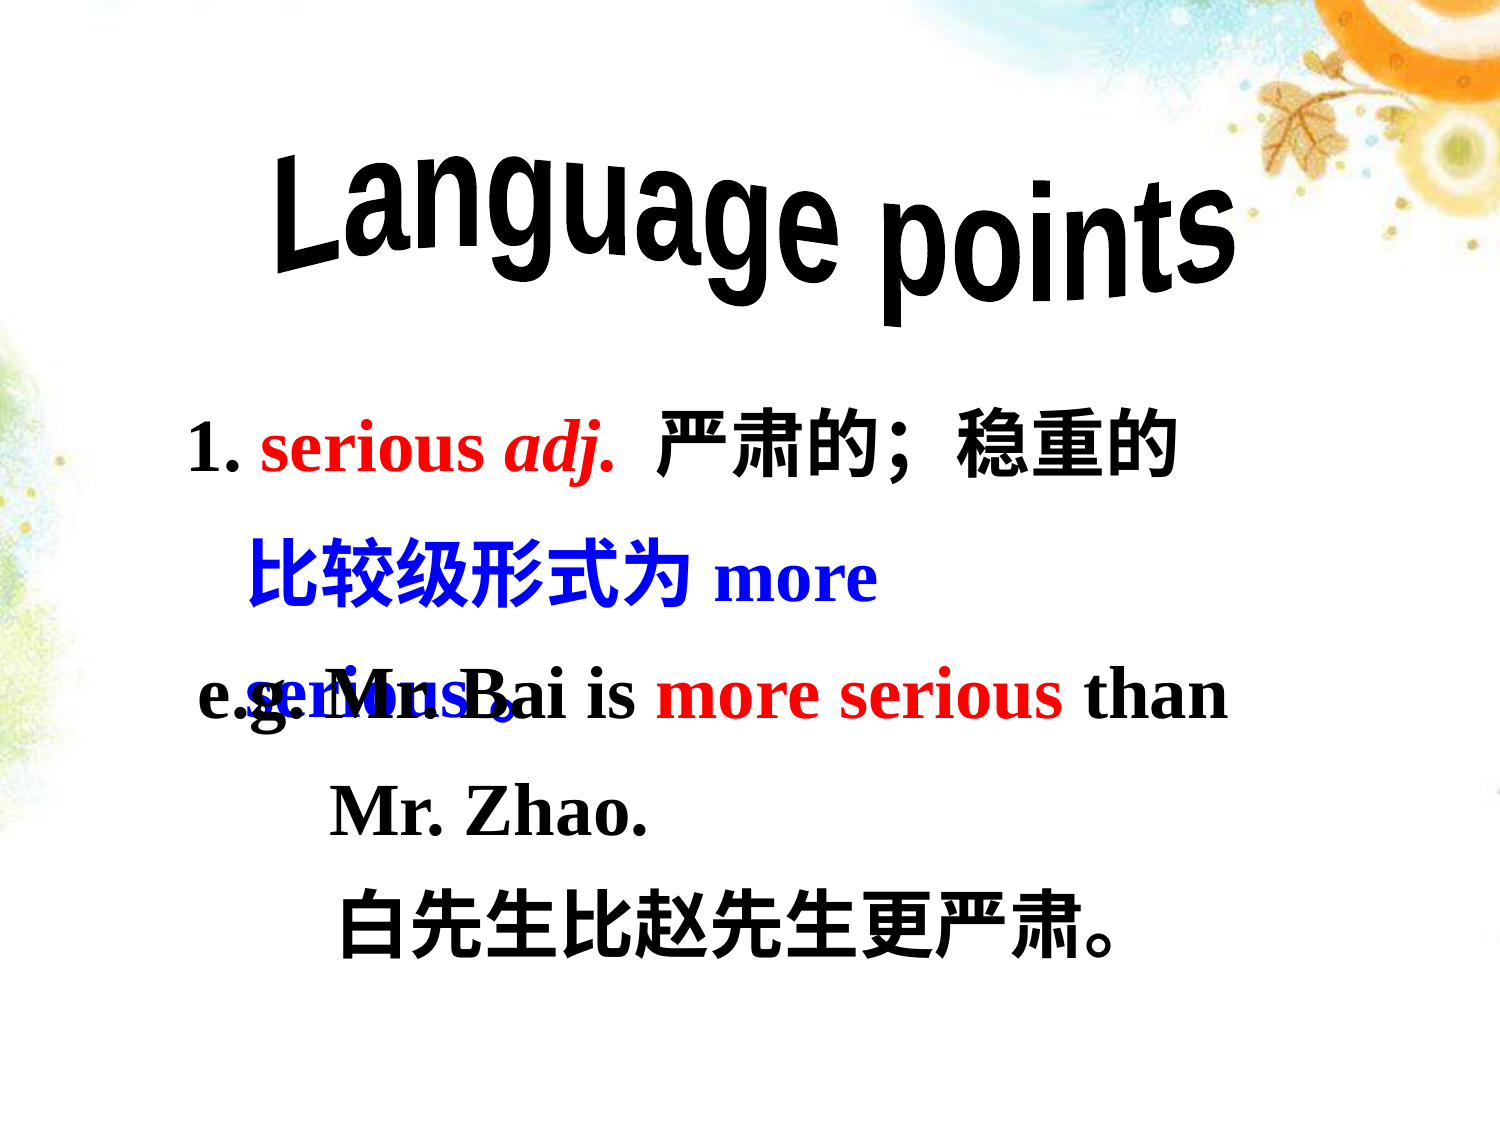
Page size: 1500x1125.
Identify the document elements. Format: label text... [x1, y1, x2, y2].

text_box 比较级形式为more serious。 [230, 494, 1200, 609]
text_box 1. serious adj. 严肃的；稳重的 [171, 361, 1270, 494]
text_box e.g. Mr. Bai is more serious than Mr. Zhao. 白先生比赵先生更严肃。 [183, 609, 1282, 976]
picture [0, 0, 1500, 1125]
